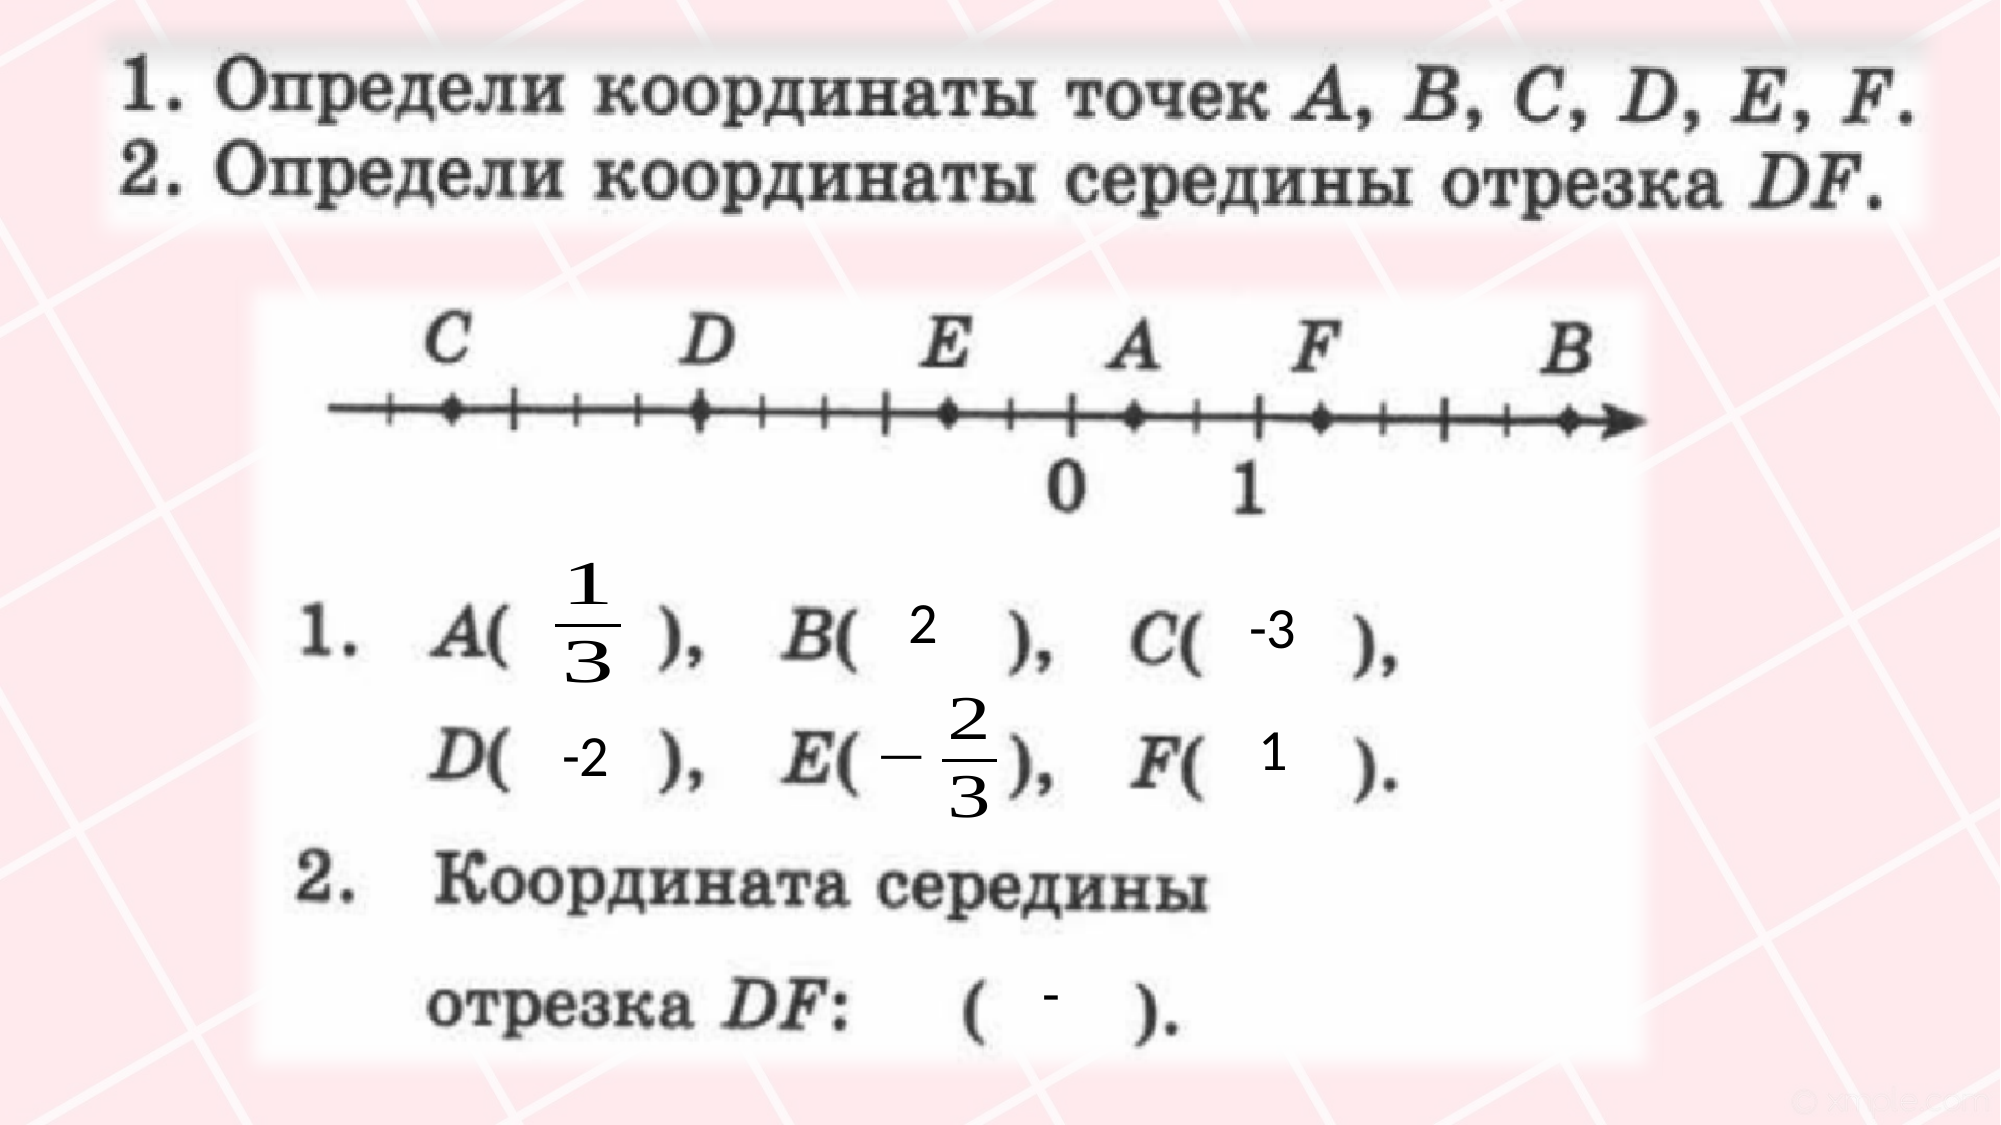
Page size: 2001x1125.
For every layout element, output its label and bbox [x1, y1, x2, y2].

picture [87, 20, 1942, 244]
picture [235, 273, 1666, 1083]
